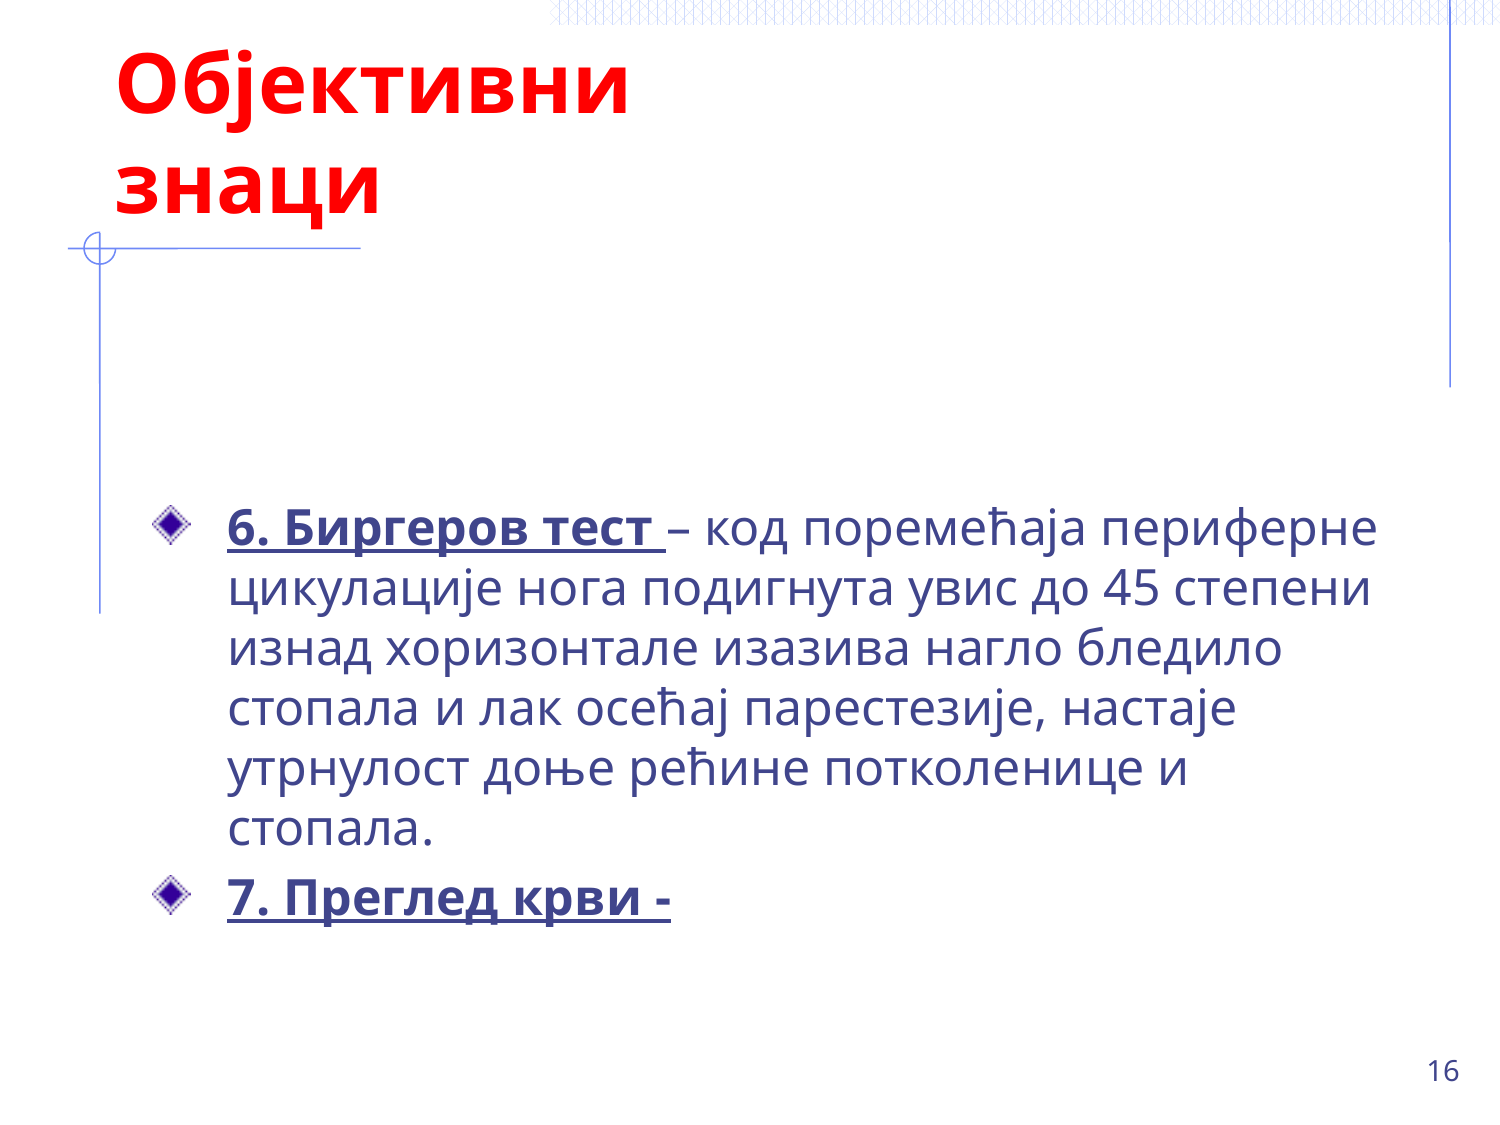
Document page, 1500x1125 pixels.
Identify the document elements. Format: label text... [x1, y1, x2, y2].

title Објективни знаци [99, 49, 1376, 238]
list 6. Биргеров тест – код поремећаја периферне цикулације нога подигнута увис до 45 степени изнад хоризонтале изазива нагло бледило стопала и лак осећај парестезије, настаје утрнулост доње рећине потколенице и стопала. 7. Преглед крви - [137, 487, 1413, 1076]
slide_number 16 [1162, 1025, 1475, 1100]
picture [152, 505, 191, 545]
picture [152, 875, 191, 915]
